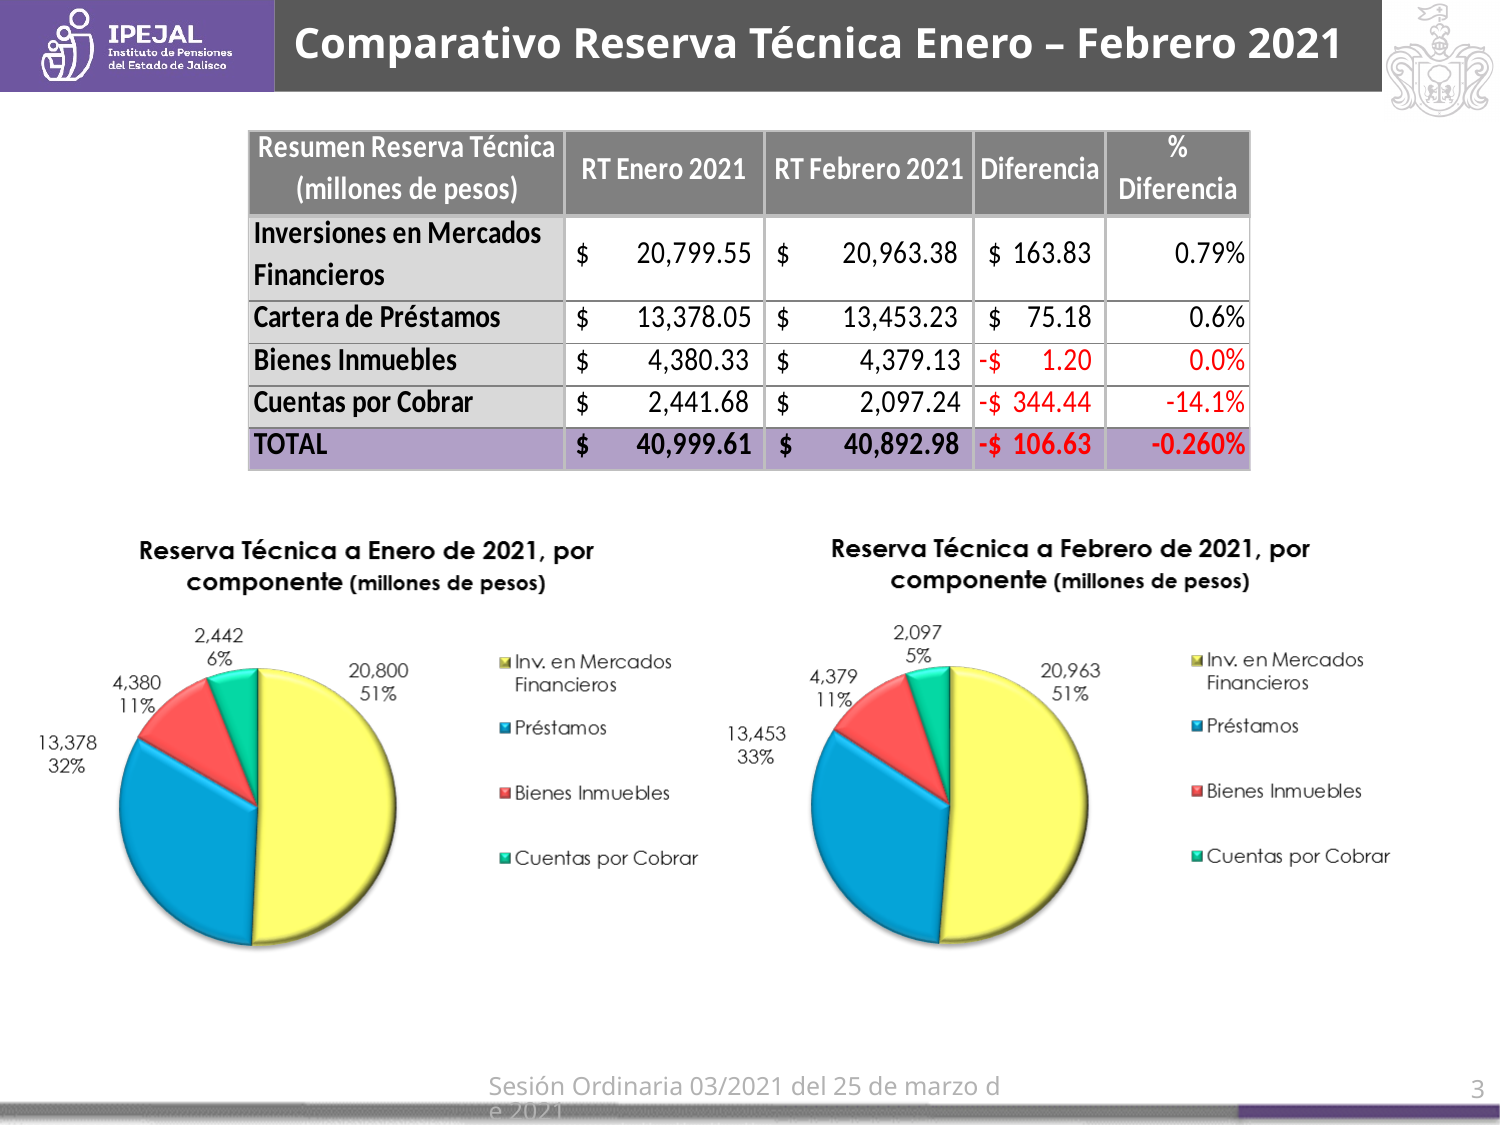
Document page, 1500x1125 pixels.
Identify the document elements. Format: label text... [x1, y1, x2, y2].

picture [22, 504, 1478, 984]
title Comparativo Reserva Técnica Enero – Febrero 2021 [278, 4, 1385, 85]
slide_number 3 [1149, 1060, 1500, 1121]
picture [0, 0, 275, 92]
footer Sesión Ordinaria 03/2021 del 25 de marzo de 2021 [473, 1057, 1027, 1118]
picture [0, 1096, 1500, 1125]
picture [247, 129, 1253, 473]
